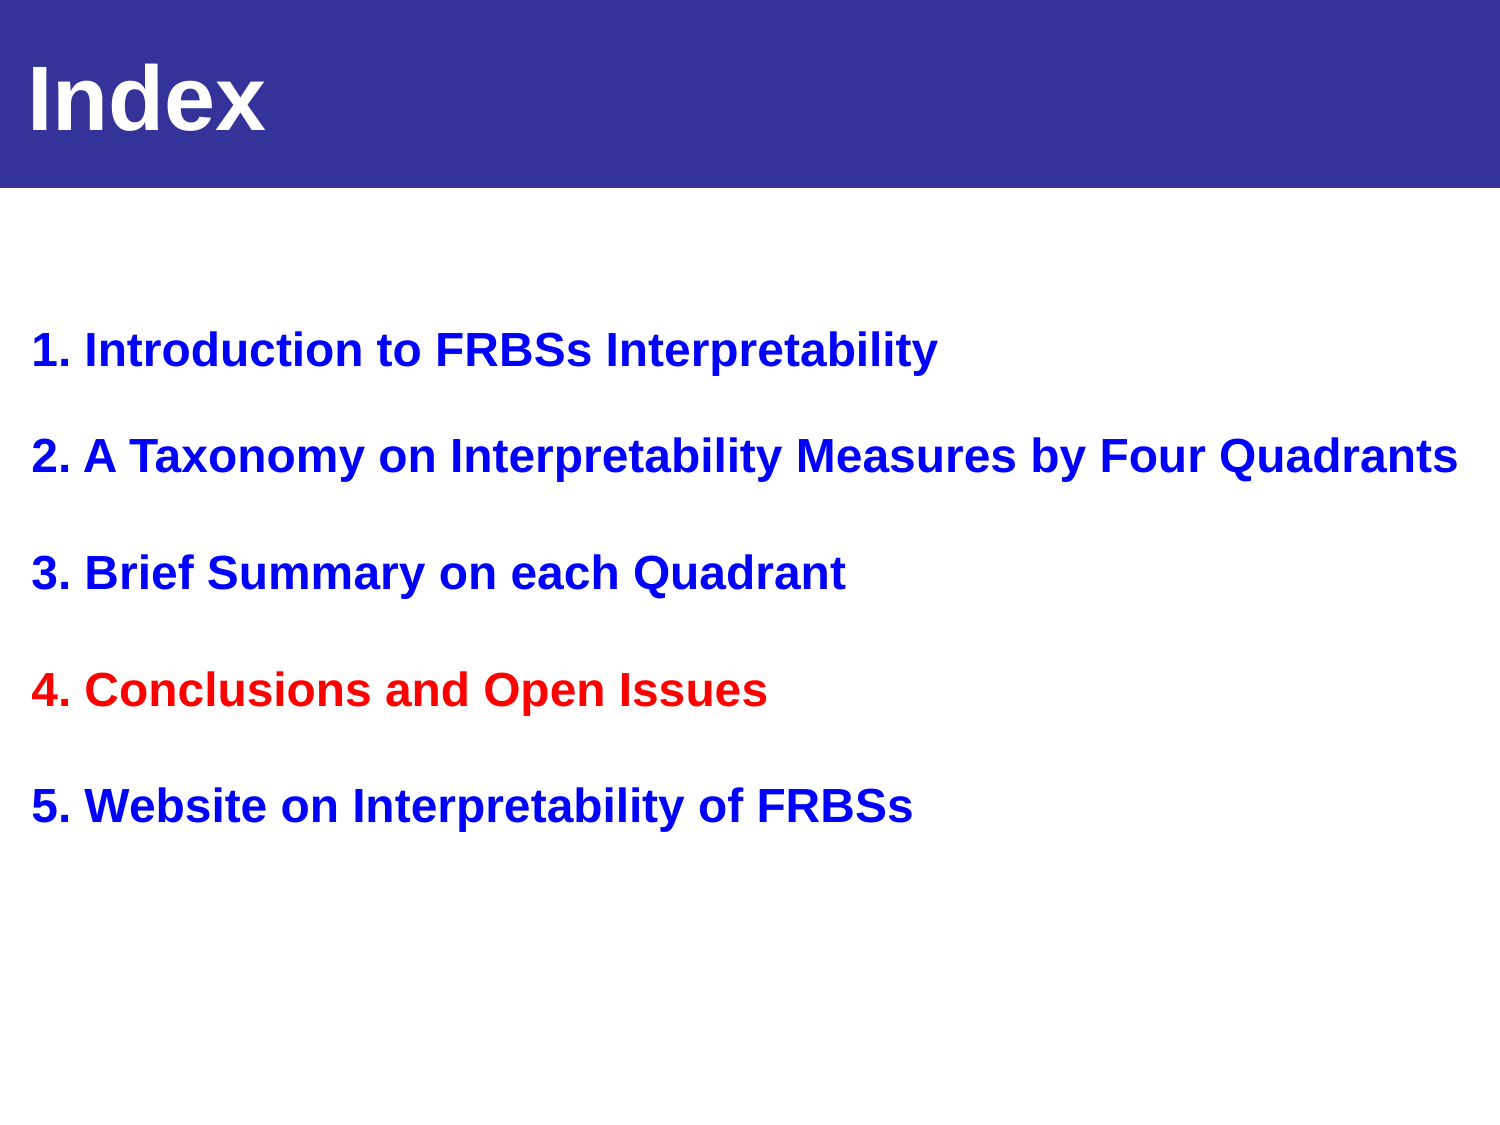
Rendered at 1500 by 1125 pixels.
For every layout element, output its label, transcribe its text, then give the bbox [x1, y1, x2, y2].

title Index [12, 0, 1500, 188]
text_box 1. Introduction to FRBSs Interpretability 2. A Taxonomy on Interpretability Measures by Four Quadrants 3. Brief Summary on each Quadrant 4. Conclusions and Open Issues 5. Website on Interpretability of FRBSs [16, 310, 1486, 841]
